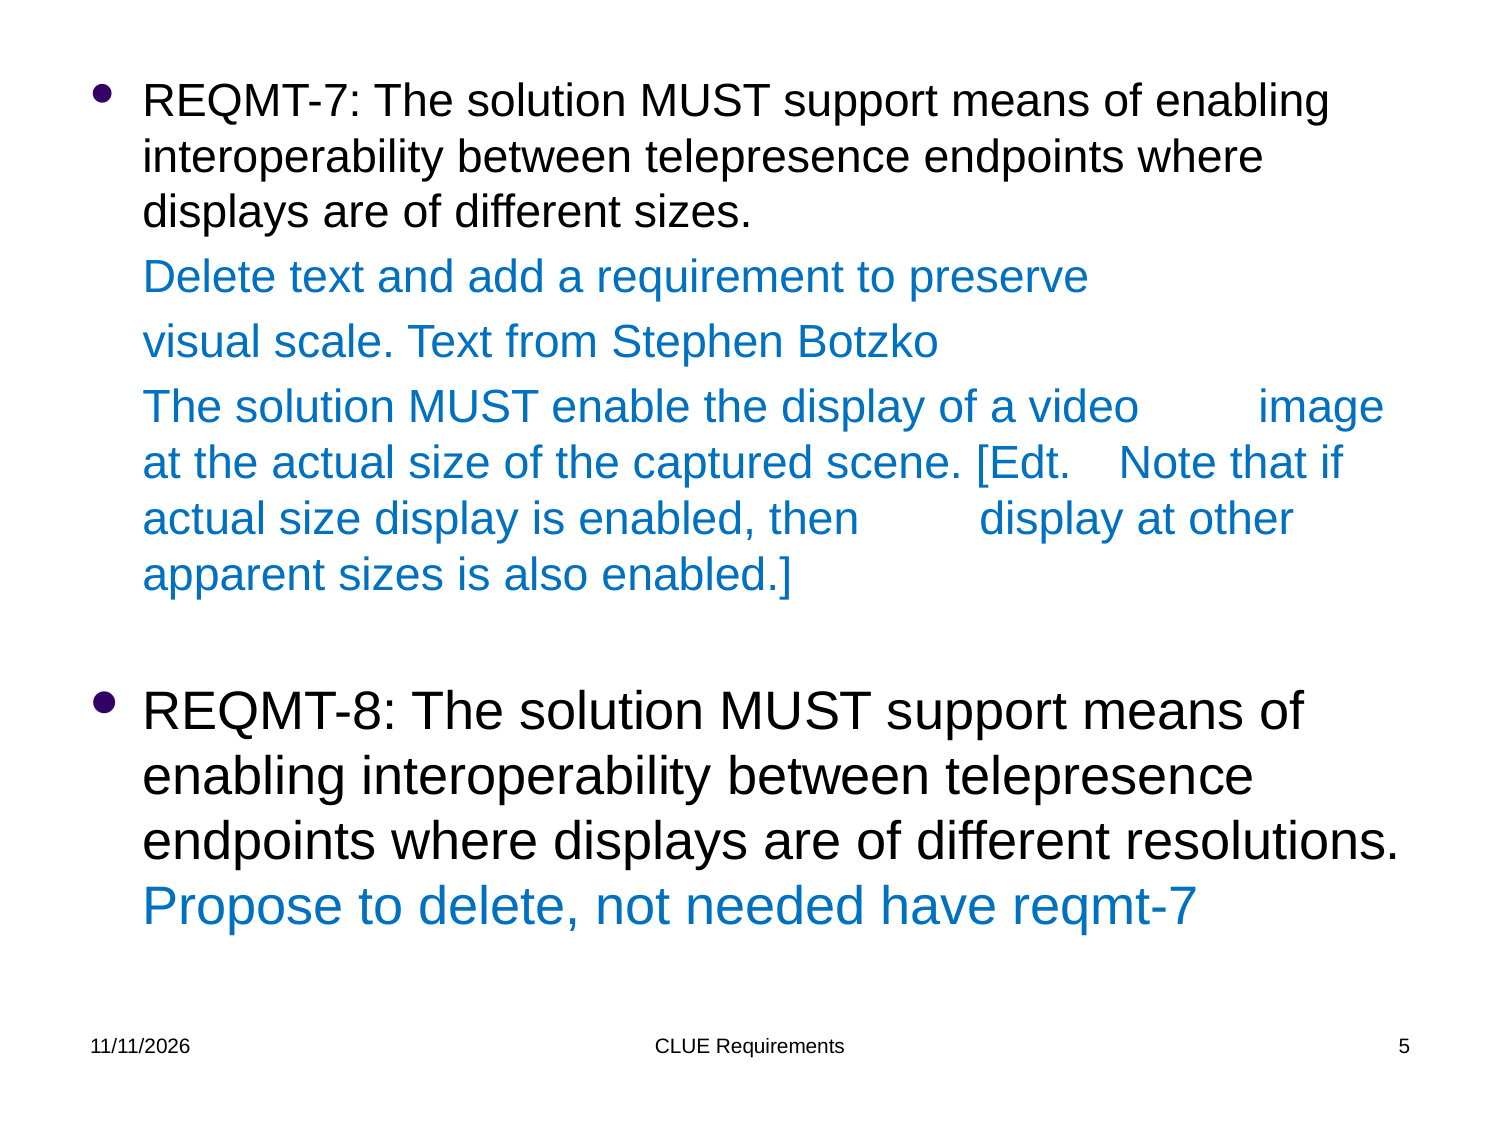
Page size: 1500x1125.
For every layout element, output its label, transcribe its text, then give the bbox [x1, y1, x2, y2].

list REQMT-7: The solution MUST support means of enabling interoperability between telepresence endpoints where displays are of different sizes. Delete text and add a requirement to preserve visual scale. Text from Stephen Botzko The solution MUST enable the display of a video image at the actual size of the captured scene. [Edt. Note that if actual size display is enabled, then display at other apparent sizes is also enabled.] REQMT-8: The solution MUST support means of enabling interoperability between telepresence endpoints where displays are of different resolutions. Propose to delete, not needed have reqmt-7 [74, 62, 1426, 1006]
slide_number 5 [1074, 1024, 1426, 1101]
footer CLUE Requirements [512, 1024, 988, 1101]
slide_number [74, 1024, 426, 1101]
